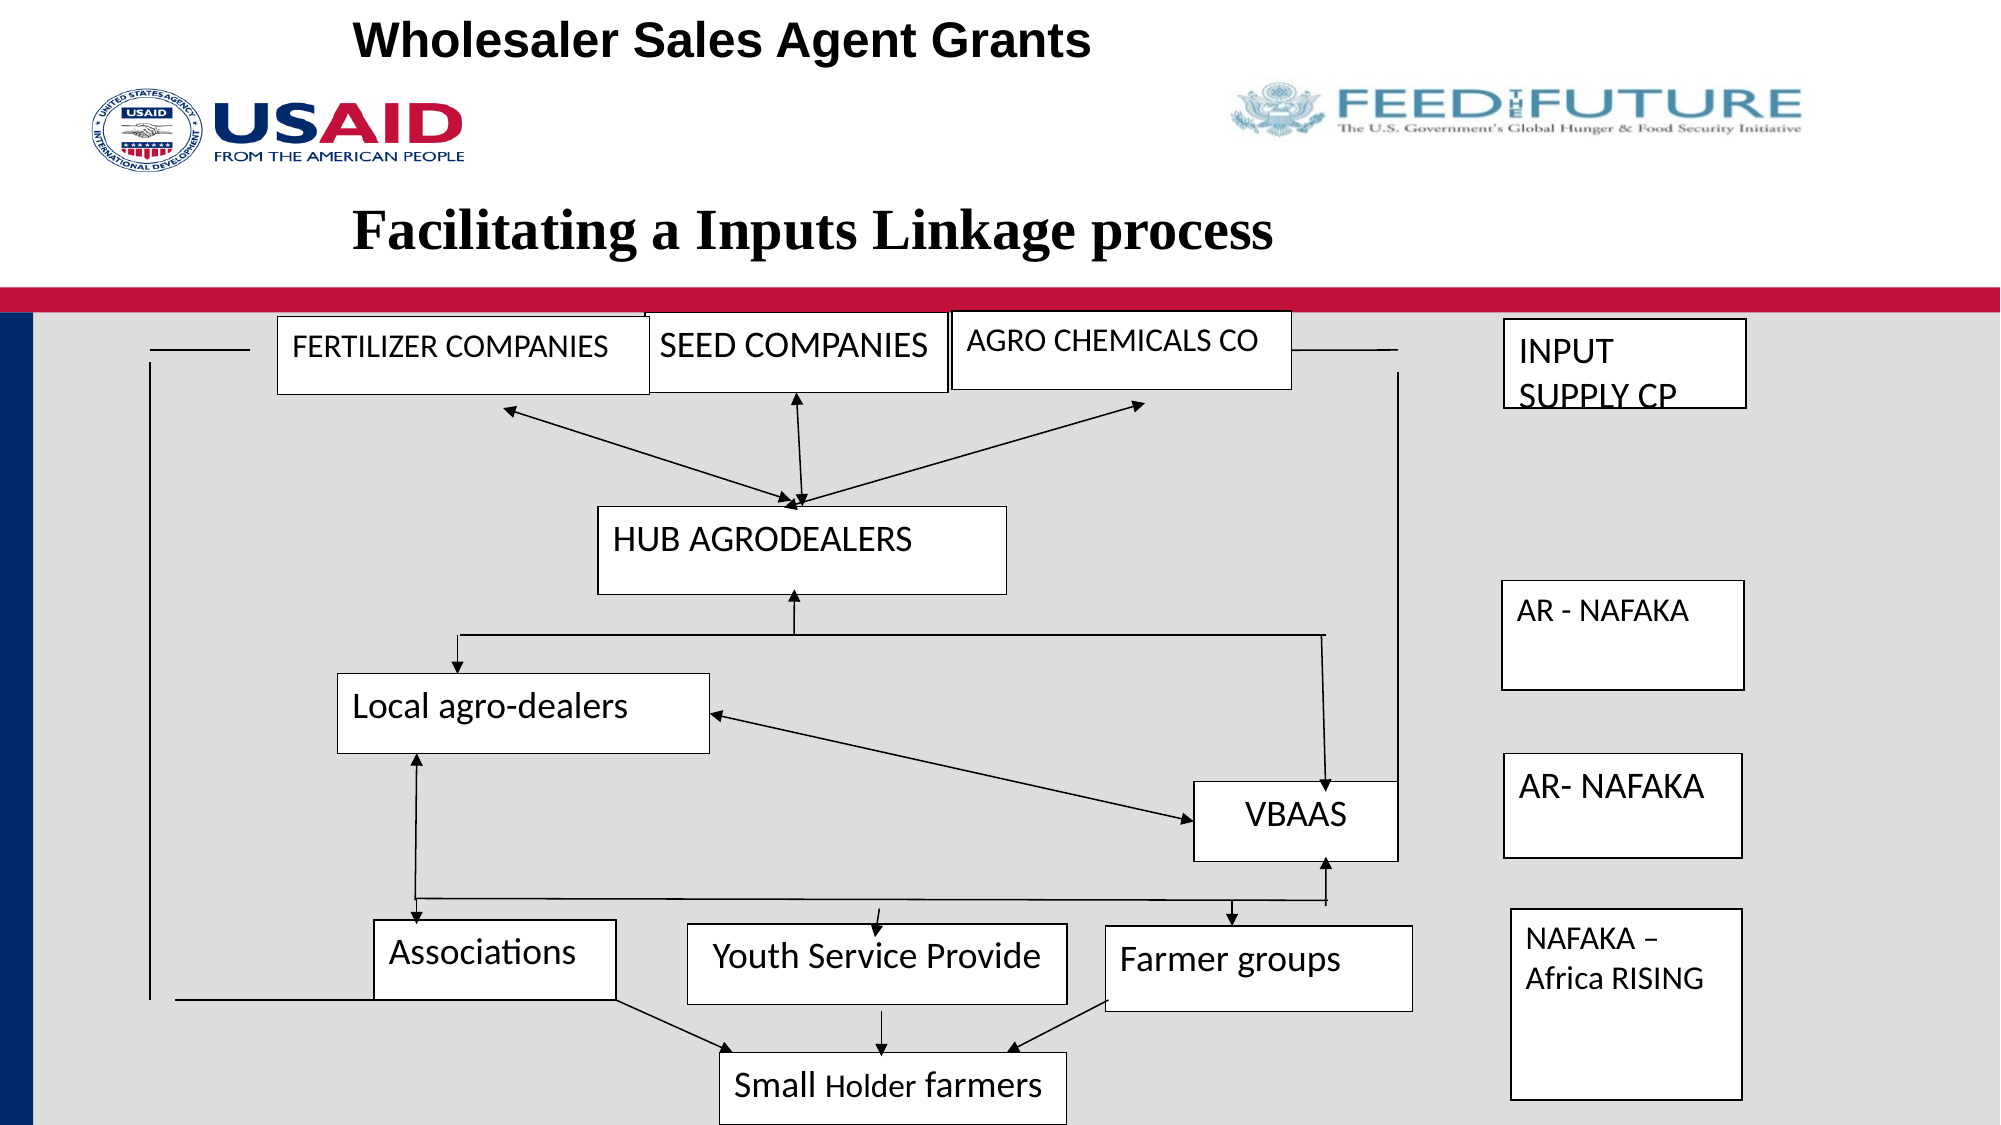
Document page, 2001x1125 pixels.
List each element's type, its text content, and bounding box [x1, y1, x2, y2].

text_box AR - NAFAKA [1502, 580, 1744, 690]
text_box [796, 392, 803, 401]
picture [36, 62, 518, 202]
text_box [783, 402, 1146, 508]
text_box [709, 713, 1194, 822]
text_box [337, 312, 1413, 1125]
text_box INPUT SUPPLY CP [1503, 318, 1746, 409]
text_box Facilitating a Inputs Linkage process [337, 183, 1347, 269]
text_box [874, 908, 880, 938]
text_box AR- NAFAKA [1503, 753, 1743, 859]
subtitle Wholesaler Sales Agent Grants [337, 0, 1675, 113]
text_box FERTILIZER COMPANIES [277, 316, 332, 395]
text_box NAFAKA –Africa RISING [1510, 908, 1743, 1100]
picture [1183, 62, 1903, 202]
